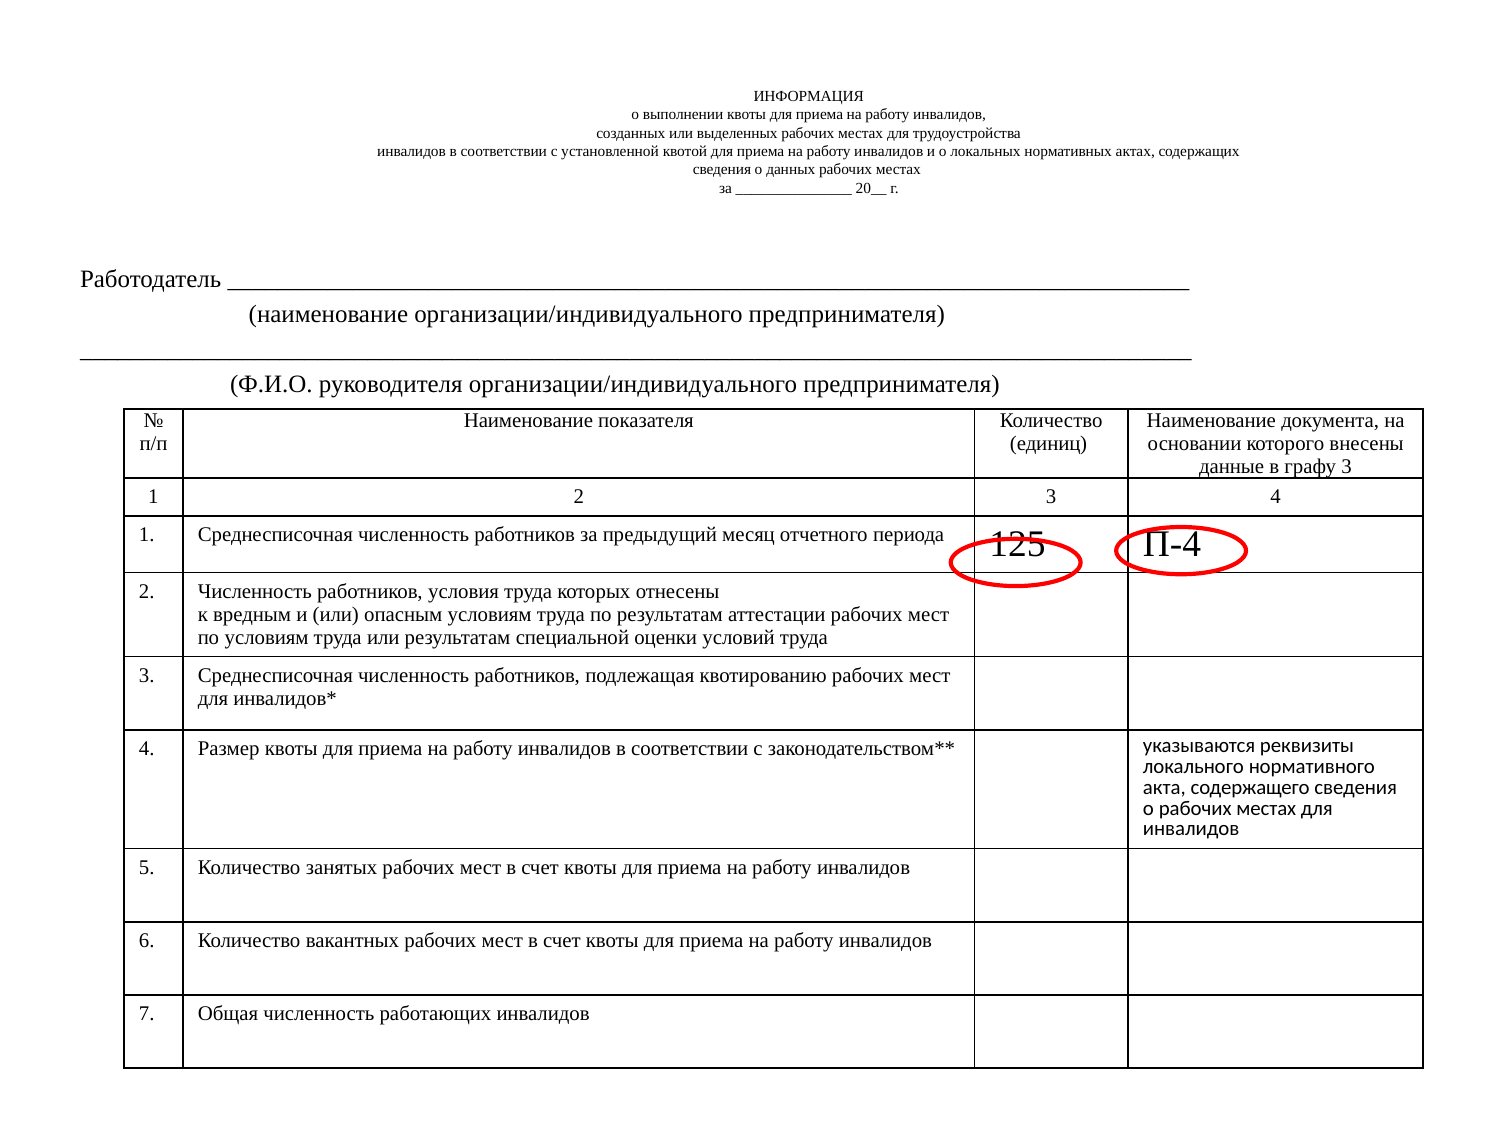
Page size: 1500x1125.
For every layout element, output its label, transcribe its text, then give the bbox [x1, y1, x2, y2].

table_cell 3. [125, 657, 182, 729]
text_box [1114, 524, 1249, 577]
table_cell Численность работников, условия труда которых отнесены к вредным и (или) опасным условиям труда по результатам аттестации рабочих мест по условиям труда или результатам специальной оценки условий труда [184, 573, 974, 656]
table_cell Количество занятых рабочих мест в счет квоты для приема на работу инвалидов [184, 849, 974, 921]
table_cell [975, 923, 1127, 994]
table_cell [975, 731, 1127, 848]
table_cell [975, 657, 1127, 729]
table_cell 1 [125, 479, 182, 515]
table_header Наименование показателя [184, 410, 974, 477]
table_cell [1129, 849, 1422, 921]
table_cell Общая численность работающих инвалидов [184, 996, 974, 1067]
table_cell [1129, 996, 1422, 1067]
table_cell 3 [975, 479, 1127, 515]
table_cell [975, 849, 1127, 921]
table_cell 2 [184, 479, 974, 515]
table_cell 4 [1129, 479, 1422, 515]
table_cell 5. [125, 849, 182, 921]
table_cell Среднесписочная численность работников, подлежащая квотированию рабочих мест для инвалидов* [184, 657, 974, 729]
table_cell 1. [125, 517, 182, 572]
table_cell Среднесписочная численность работников за предыдущий месяц отчетного периода [184, 517, 974, 572]
table_cell 7. [125, 996, 182, 1067]
table_cell Количество вакантных рабочих мест в счет квоты для приема на работу инвалидов [184, 923, 974, 994]
table_cell 2. [125, 573, 182, 656]
table_cell 4. [125, 731, 182, 848]
text_box [948, 536, 1083, 589]
title ИНФОРМАЦИЯ о выполнении квоты для приема на работу инвалидов, созданных или выделенных рабочих местах для трудоустройства инвалидов в соответствии с установленной квотой для приема на работу инвалидов и о локальных нормативных актах, содержащих сведения о данных рабочих местах за _______________ 20__ г. [230, 30, 1388, 255]
table_cell П-4 [1129, 517, 1422, 572]
table_cell [1129, 573, 1422, 656]
table_header Наименование документа, на основании которого внесены данные в графу 3 [1129, 410, 1422, 477]
table_cell 125 [975, 517, 1127, 572]
table_cell 6. [125, 923, 182, 994]
table_cell указываются реквизиты локального нормативного акта, содержащего сведения о рабочих местах для инвалидов [1129, 731, 1422, 848]
table_cell [975, 573, 1127, 656]
table_cell Размер квоты для приема на работу инвалидов в соответствии с законодательством** [184, 731, 974, 848]
table_header № п/п [125, 410, 182, 477]
table_header Количество (единиц) [975, 410, 1127, 477]
subtitle Работодатель _____________________________________________________________________________ (наименование организации/индивидуального предпринимателя) _________________________________________________________________________________________ (Ф.И.О. руководителя организации/индивидуального предпринимателя) [64, 255, 1459, 1071]
table_cell [1129, 657, 1422, 729]
table_cell [1129, 923, 1422, 994]
table_cell [975, 996, 1127, 1067]
